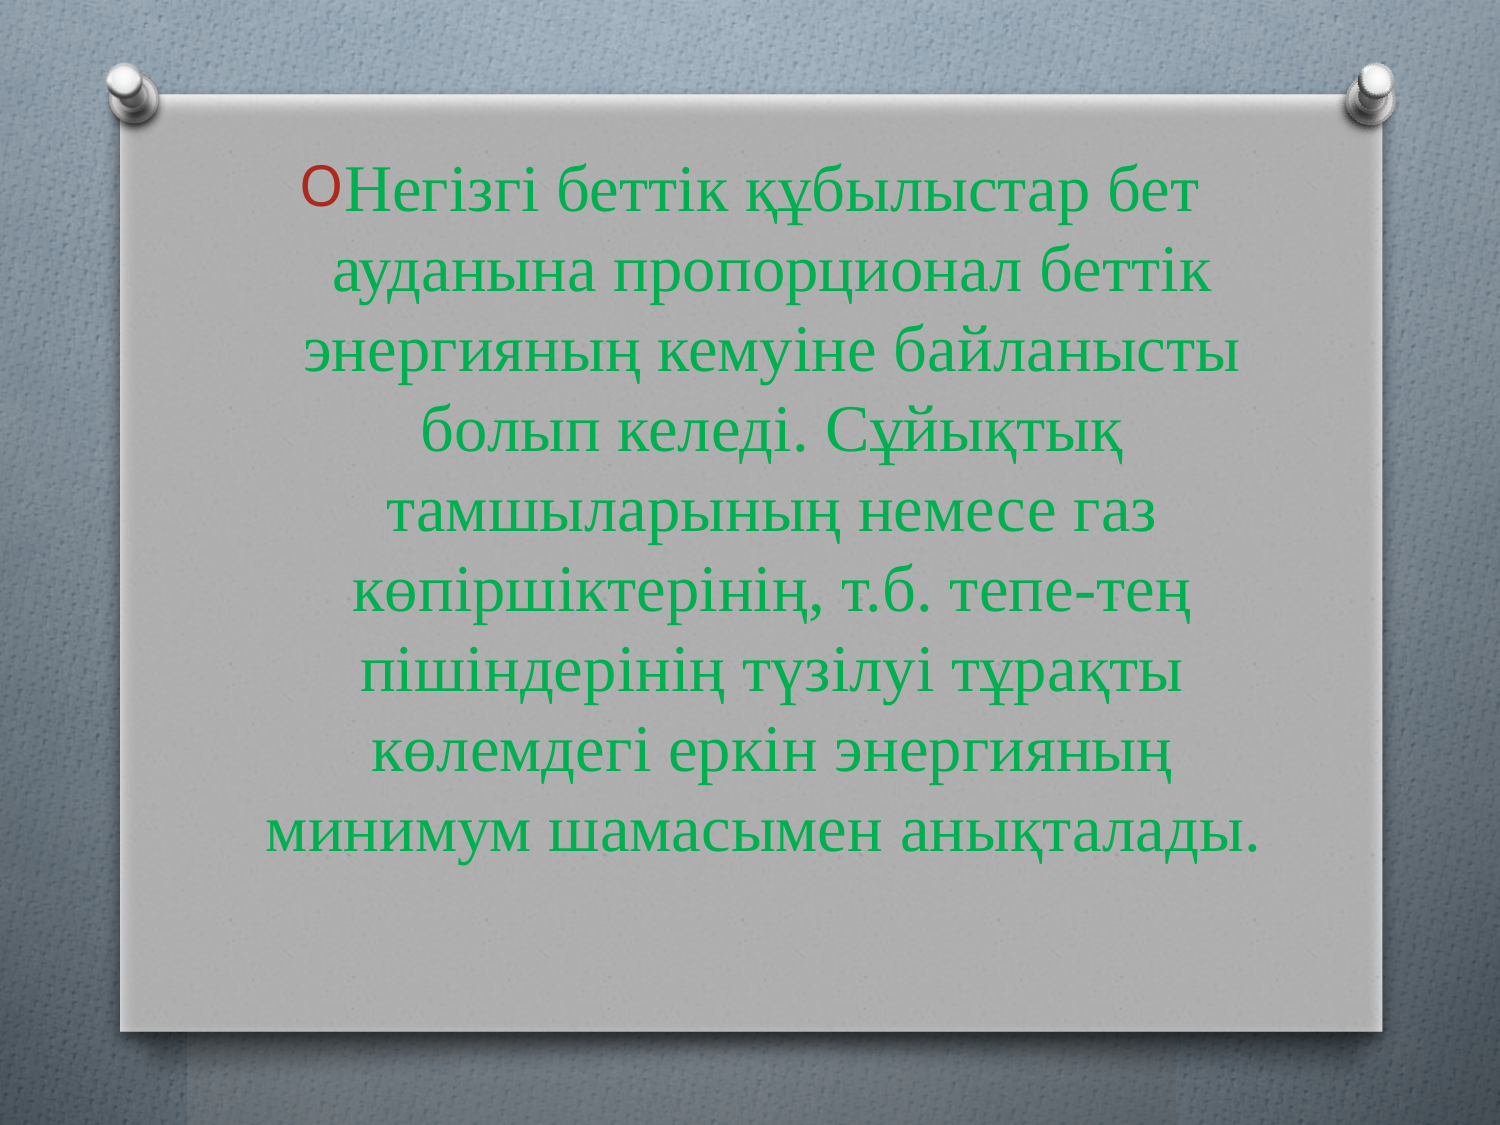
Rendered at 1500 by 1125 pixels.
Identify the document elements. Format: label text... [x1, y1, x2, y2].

list Негізгі беттік құбылыстар бет ауданына пропорционал беттік энергияның кемуіне байланысты болып келеді. Сұйықтық тамшыларының немесе газ көпіршіктерінің, т.б. тепе-тең пішіндерінің түзілуі тұрақты көлемдегі еркін энергияның минимум шамасымен анықталады. [182, 136, 1318, 1000]
picture [1317, 35, 1439, 156]
picture [75, 31, 197, 152]
